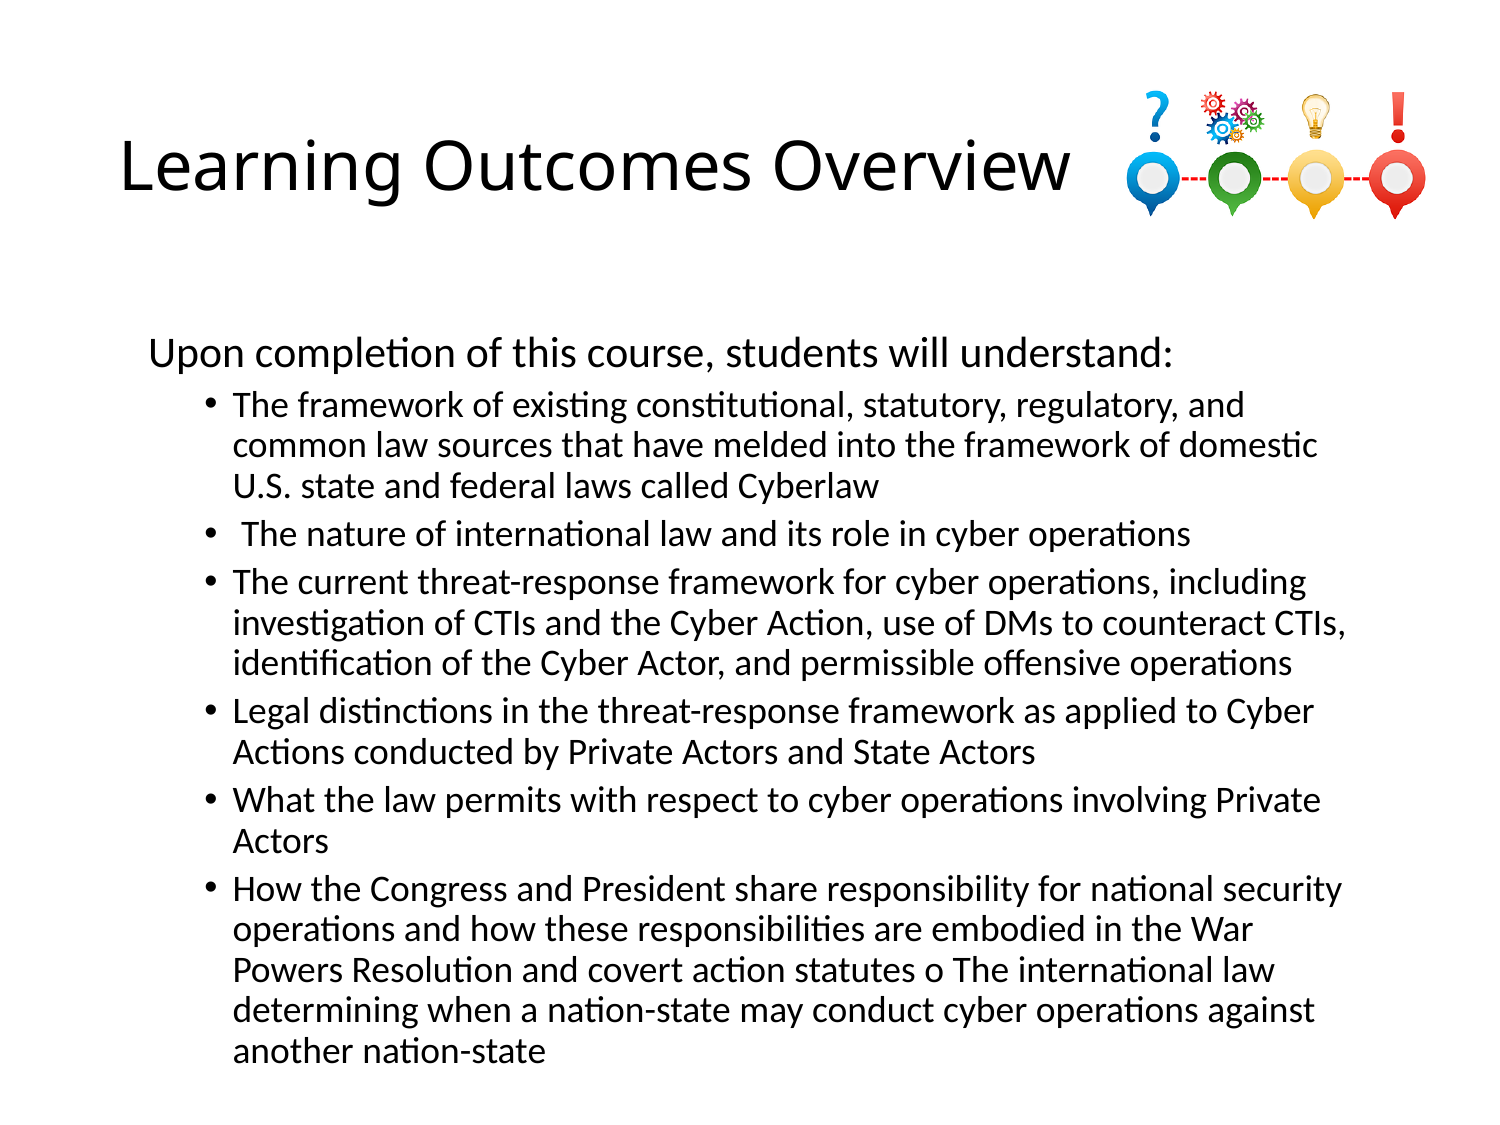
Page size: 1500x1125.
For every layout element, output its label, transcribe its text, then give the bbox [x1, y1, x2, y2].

list Upon completion of this course, students will understand: The framework of existing constitutional, statutory, regulatory, and common law sources that have melded into the framework of domestic U.S. state and federal laws called Cyberlaw The nature of international law and its role in cyber operations The current threat-response framework for cyber operations, including investigation of CTIs and the Cyber Action, use of DMs to counteract CTIs, identification of the Cyber Actor, and permissible offensive operations Legal distinctions in the threat-response framework as applied to Cyber Actions conducted by Private Actors and State Actors What the law permits with respect to cyber operations involving Private Actors How the Congress and President share responsibility for national security operations and how these responsibilities are embodied in the War Powers Resolution and covert action statutes o The international law determining when a nation-state may conduct cyber operations against another nation-state [132, 254, 1368, 969]
title Learning Outcomes Overview 3 [102, 59, 1085, 278]
picture [1085, 31, 1461, 282]
